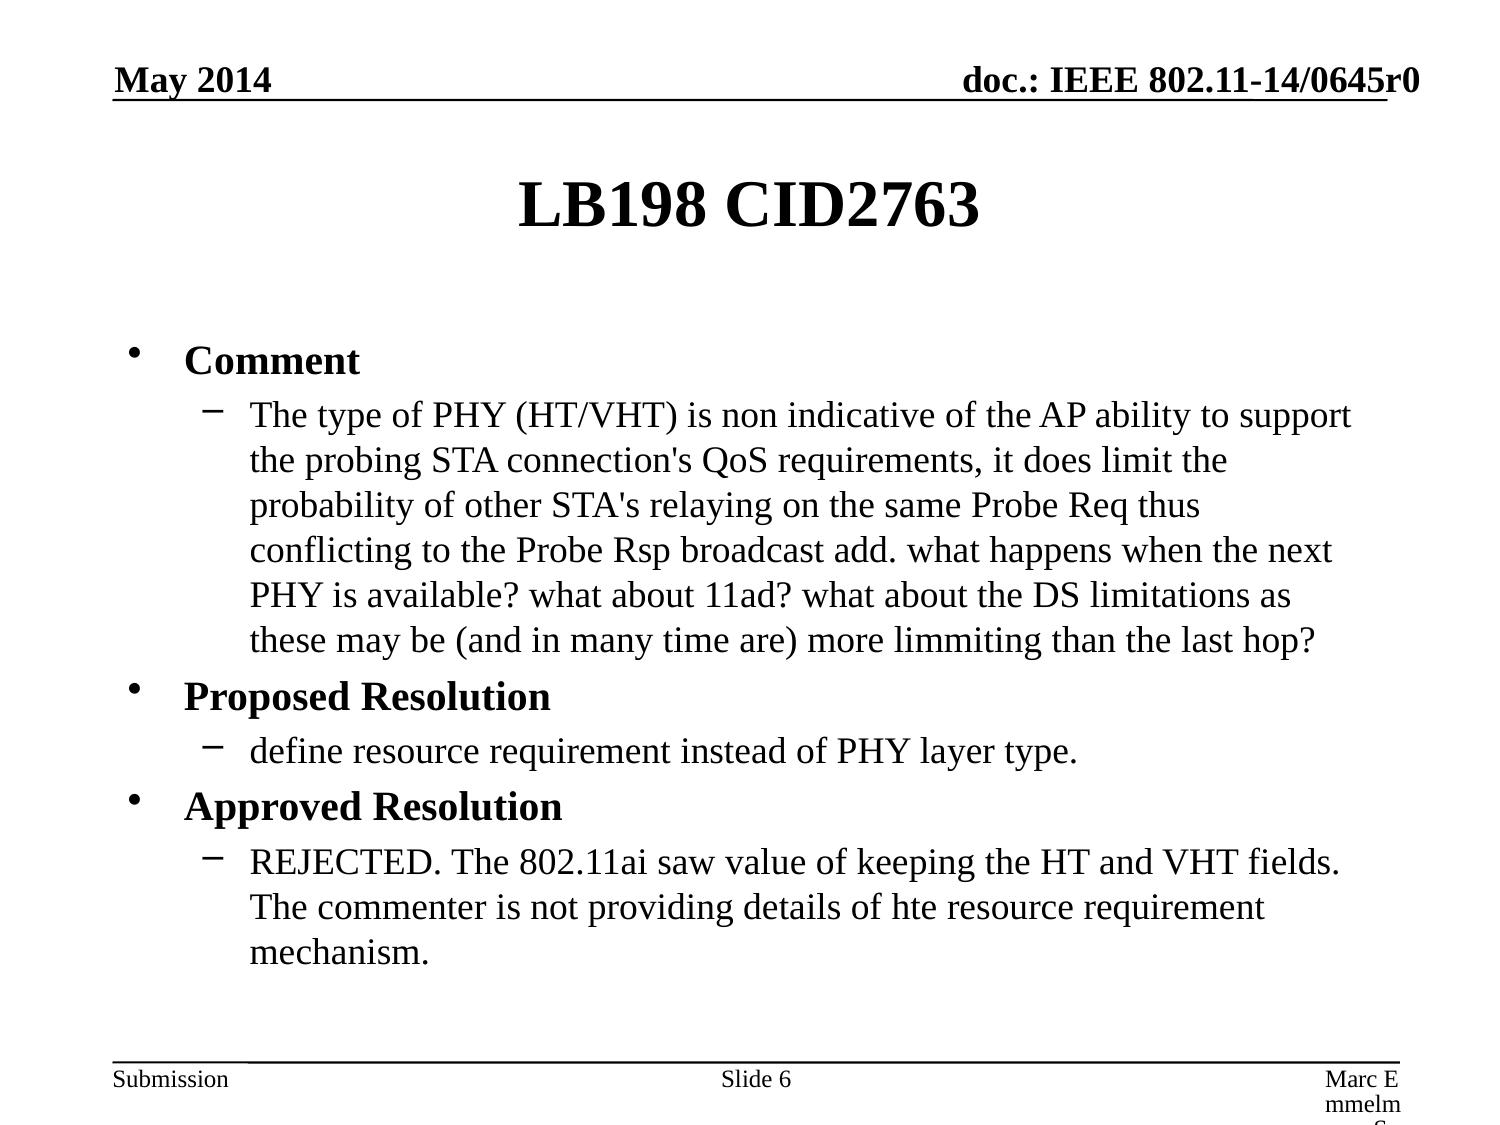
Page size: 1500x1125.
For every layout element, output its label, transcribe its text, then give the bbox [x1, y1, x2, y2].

list Comment The type of PHY (HT/VHT) is non indicative of the AP ability to support the probing STA connection's QoS requirements, it does limit the probability of other STA's relaying on the same Probe Req thus conflicting to the Probe Rsp broadcast add. what happens when the next PHY is available? what about 11ad? what about the DS limitations as these may be (and in many time are) more limmiting than the last hop? Proposed Resolution define resource requirement instead of PHY layer type. Approved Resolution REJECTED. The 802.11ai saw value of keeping the HT and VHT fields. The commenter is not providing details of hte resource requirement mechanism. [112, 324, 1388, 1001]
slide_number Slide 6 [712, 1061, 800, 1093]
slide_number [114, 54, 290, 101]
footer Marc Emmelmann, Self [1324, 1061, 1402, 1093]
title LB198 CID2763 [112, 112, 1388, 288]
